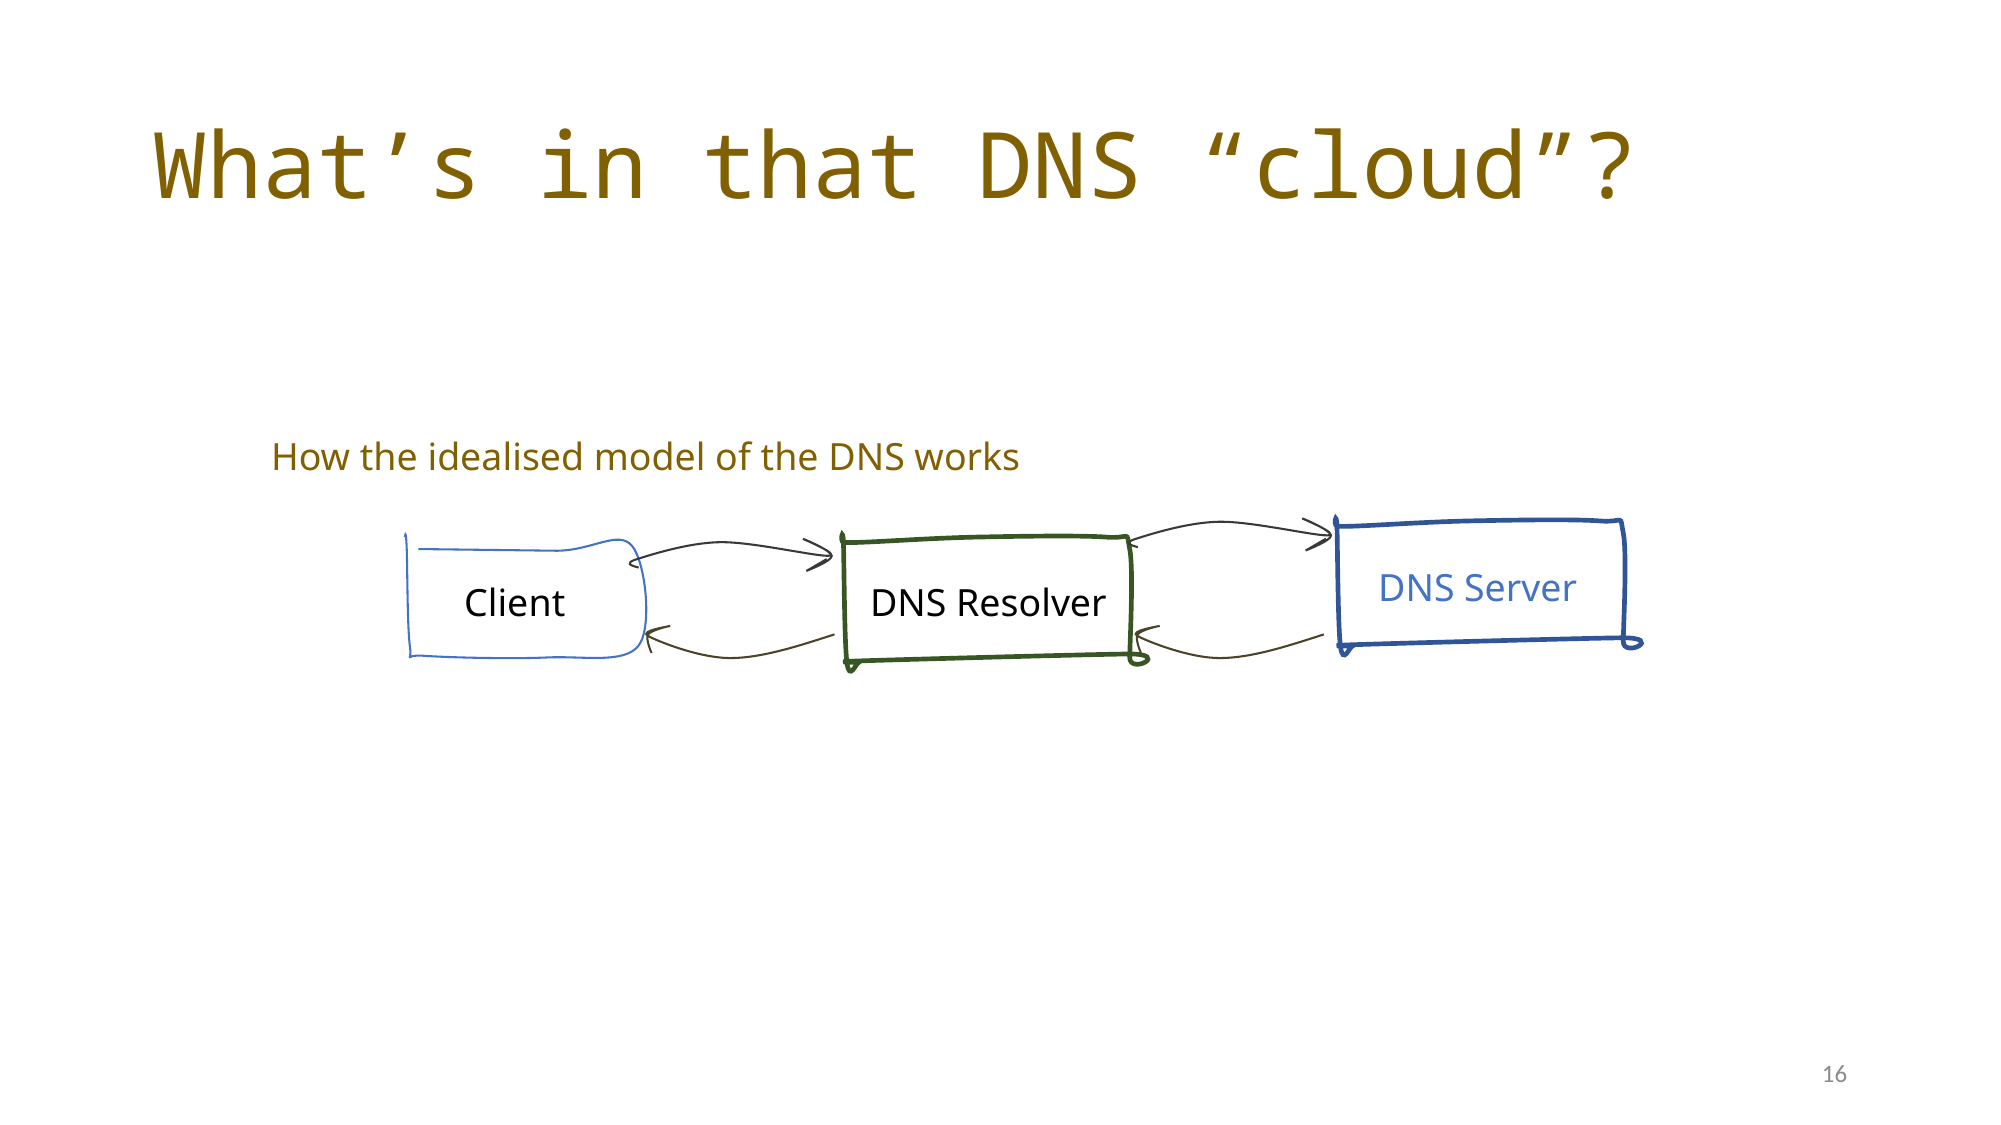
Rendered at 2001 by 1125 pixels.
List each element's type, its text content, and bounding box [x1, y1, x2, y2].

text_box DNS Server [1363, 556, 1593, 617]
text_box [628, 537, 833, 572]
text_box [403, 532, 648, 660]
text_box [1334, 517, 1643, 656]
slide_number 16 [1412, 1042, 1863, 1103]
text_box [1134, 624, 1325, 660]
text_box How the idealised model of the DNS works [256, 425, 1037, 485]
text_box [1127, 517, 1333, 552]
title What’s in that DNS “cloud”? [137, 59, 1863, 278]
text_box DNS Resolver [855, 571, 1122, 631]
text_box Client [449, 571, 581, 631]
text_box [841, 533, 1149, 672]
text_box [644, 624, 835, 660]
